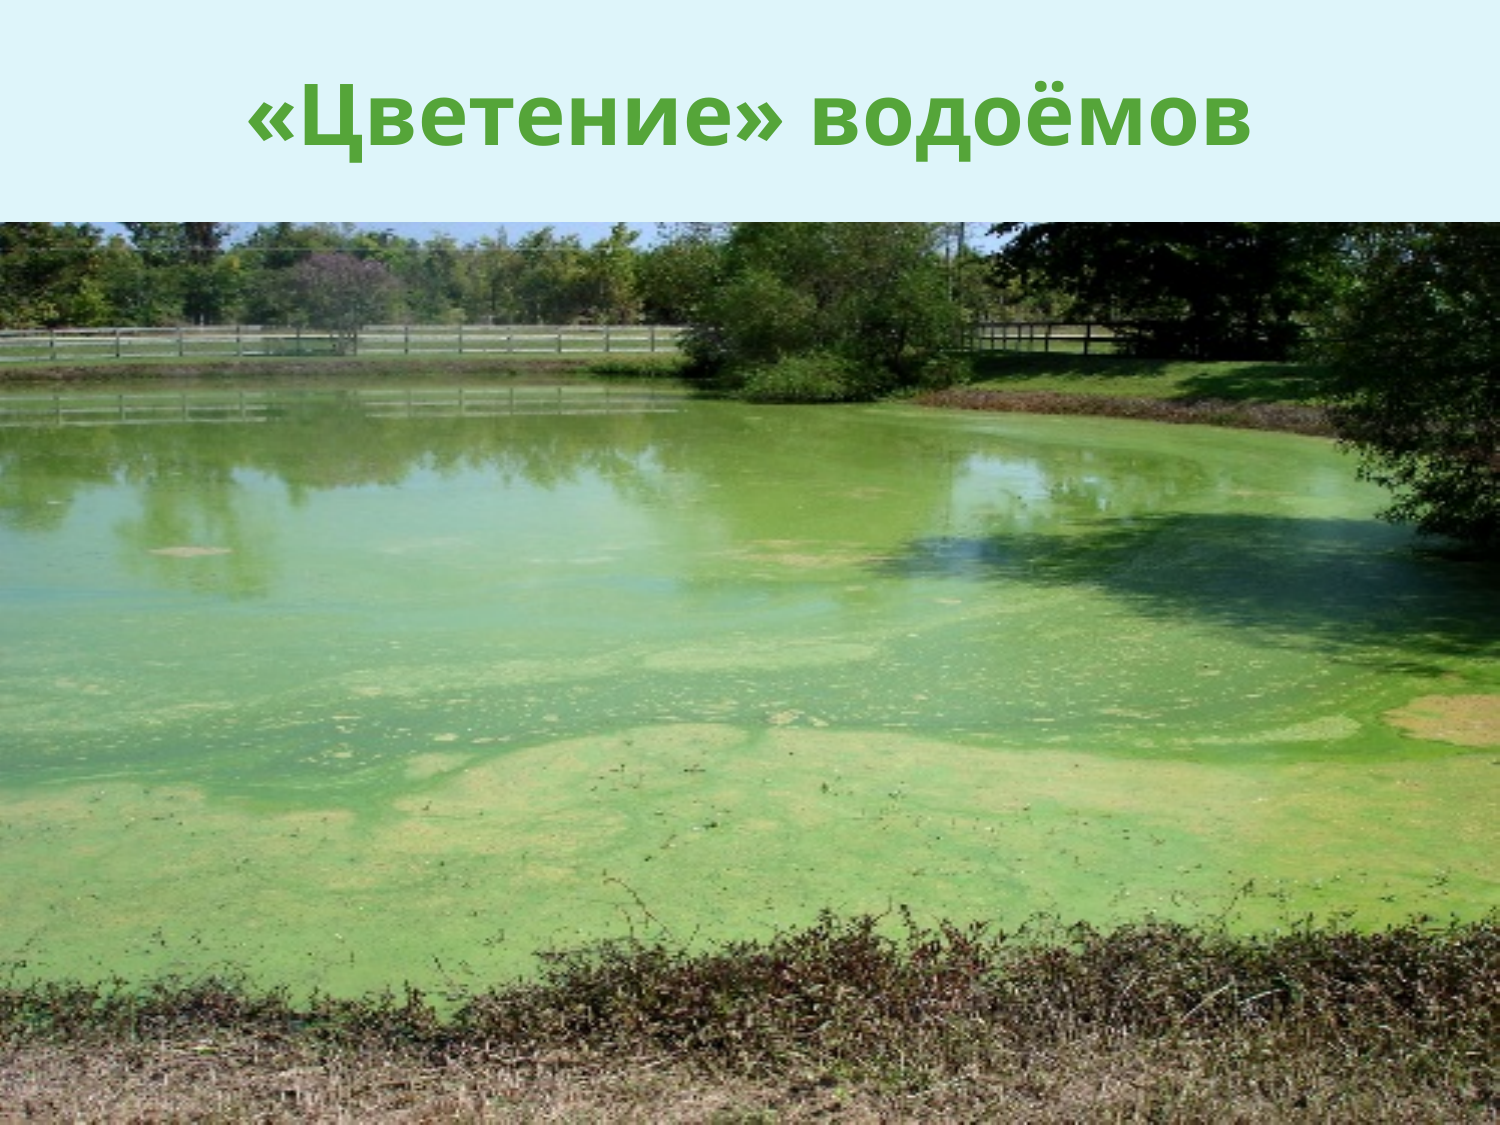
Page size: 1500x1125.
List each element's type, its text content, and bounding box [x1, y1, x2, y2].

title «Цветение» водоёмов [0, 0, 1500, 222]
picture [0, 222, 1500, 1125]
